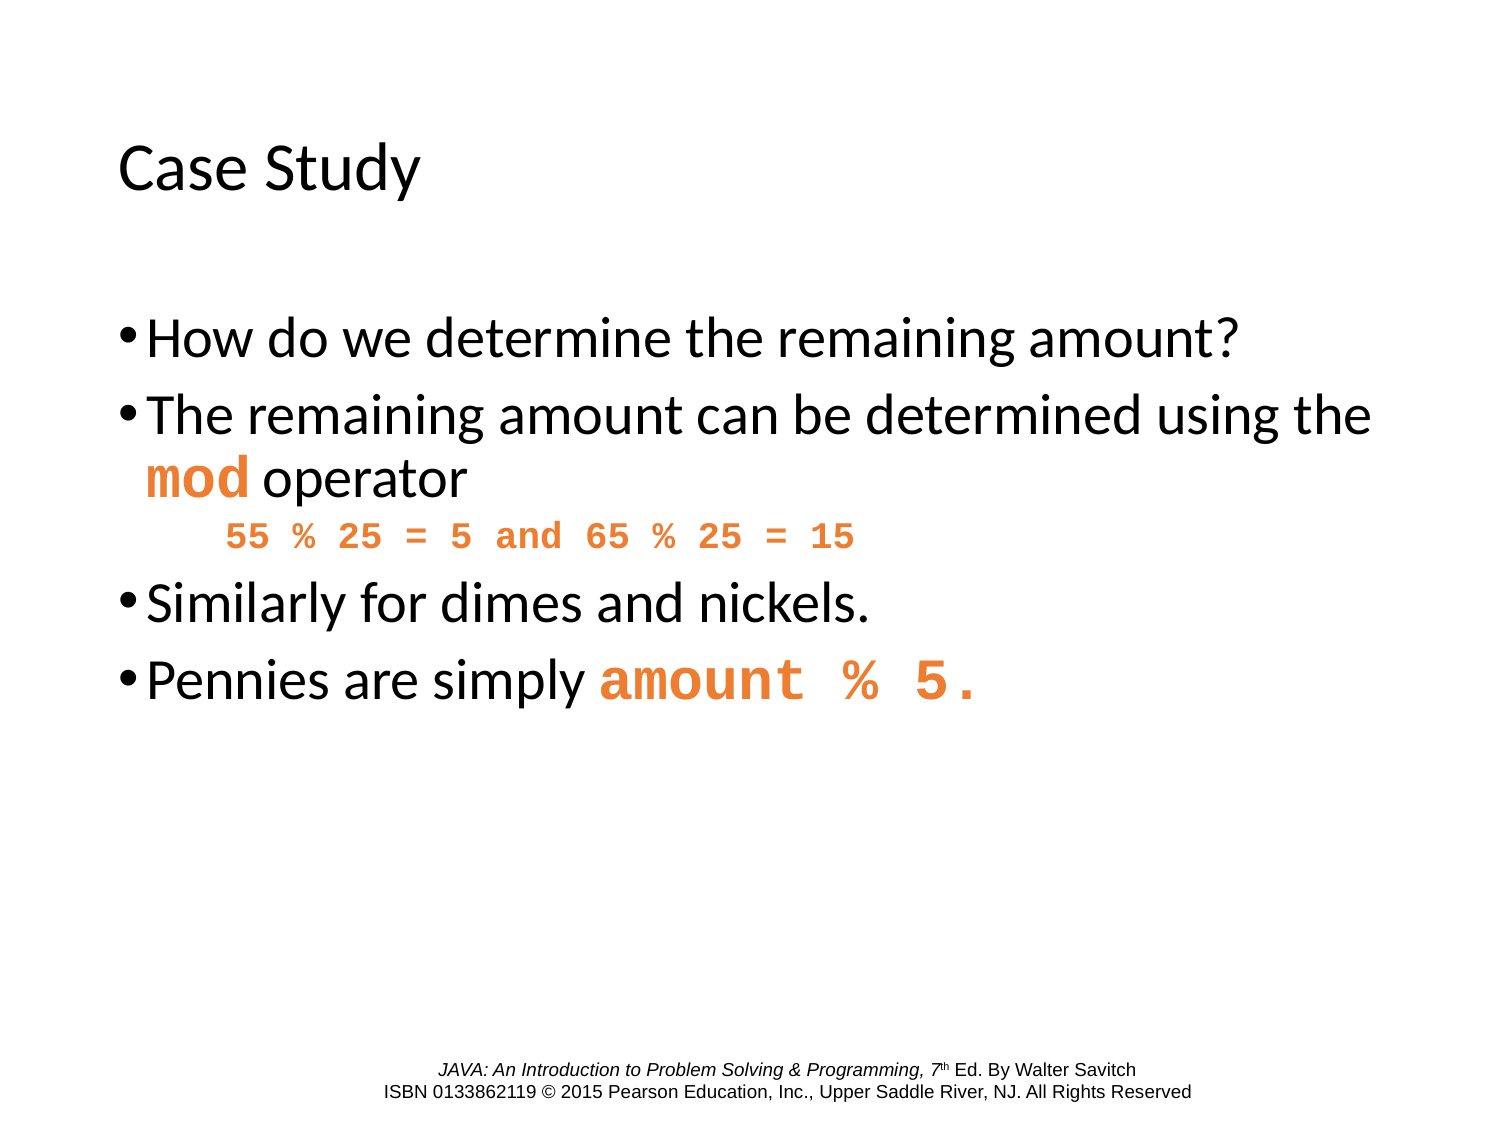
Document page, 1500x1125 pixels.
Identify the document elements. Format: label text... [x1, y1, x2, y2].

title Case Study [103, 59, 1397, 278]
list How do we determine the remaining amount? The remaining amount can be determined using the mod operator 55 % 25 = 5 and 65 % 25 = 15 Similarly for dimes and nickels. Pennies are simply amount % 5. [103, 299, 1397, 1014]
